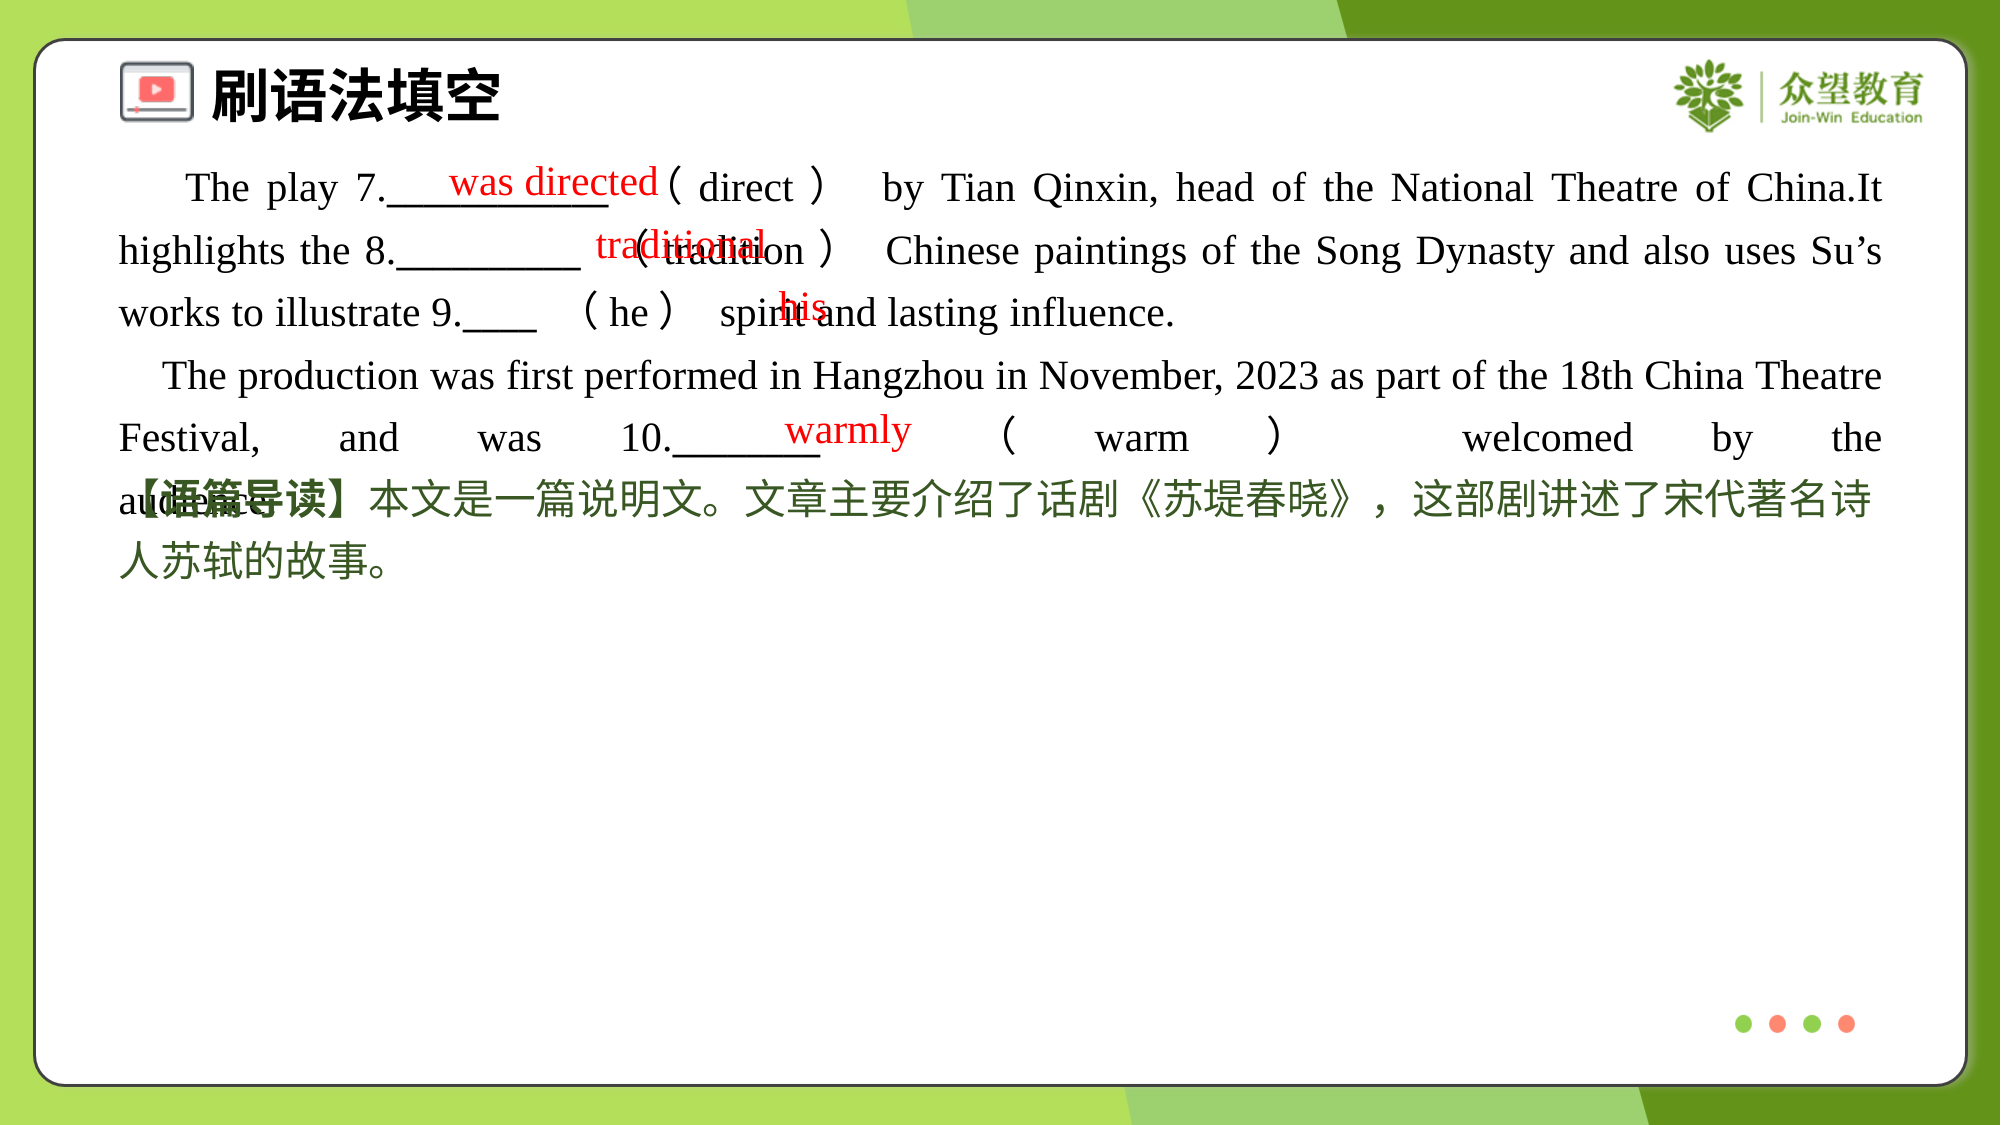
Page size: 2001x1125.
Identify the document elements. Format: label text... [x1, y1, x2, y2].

text_box The play 7.____________ （direct） by Tian Qinxin, head of the National Theatre of China.It highlights the 8.__________ （tradition） Chinese paintings of the Song Dynasty and also uses Su’s works to illustrate 9.____ （he） spirit and lasting influence. The production was first performed in Hangzhou in November, 2023 as part of the 18th China Theatre Festival, and was 10.________ （warm） welcomed by the audience.#1.4 [118, 147, 1883, 454]
text_box his [774, 266, 832, 324]
text_box warmly [780, 389, 917, 447]
text_box was directed [439, 141, 669, 199]
text_box traditional [591, 203, 772, 262]
picture [0, 0, 2000, 1125]
text_box 【语篇导读】本文是一篇说明文。文章主要介绍了话剧《苏堤春晓》，这部剧讲述了宋代著名诗人苏轼的故事。 [118, 460, 1883, 581]
